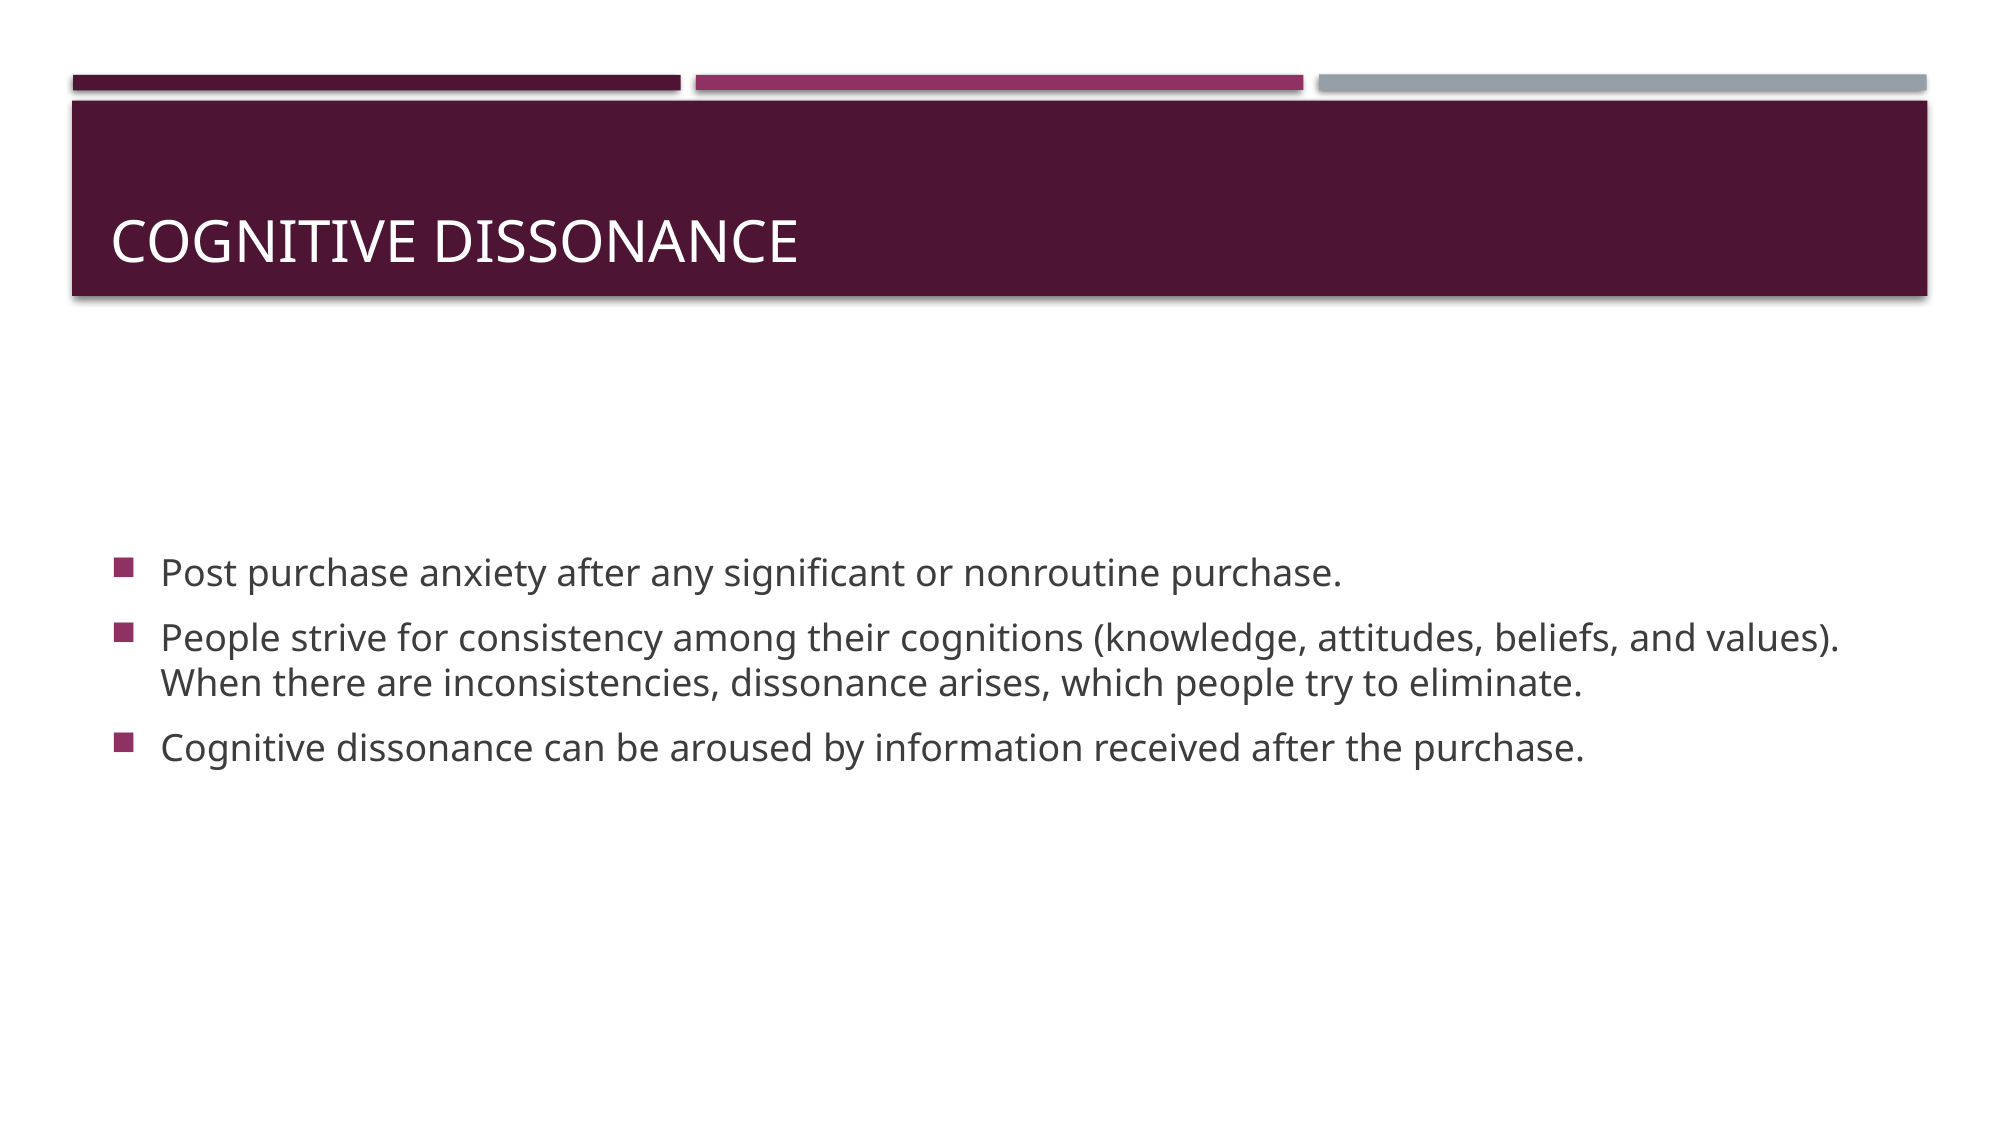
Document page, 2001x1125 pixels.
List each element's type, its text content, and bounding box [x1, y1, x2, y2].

list Post purchase anxiety after any significant or nonroutine purchase. People strive for consistency among their cognitions (knowledge, attitudes, beliefs, and values). When there are inconsistencies, dissonance arises, which people try to eliminate. Cognitive dissonance can be aroused by information received after the purchase. [95, 357, 1905, 962]
title Cognitive dissonance [95, 115, 1905, 282]
